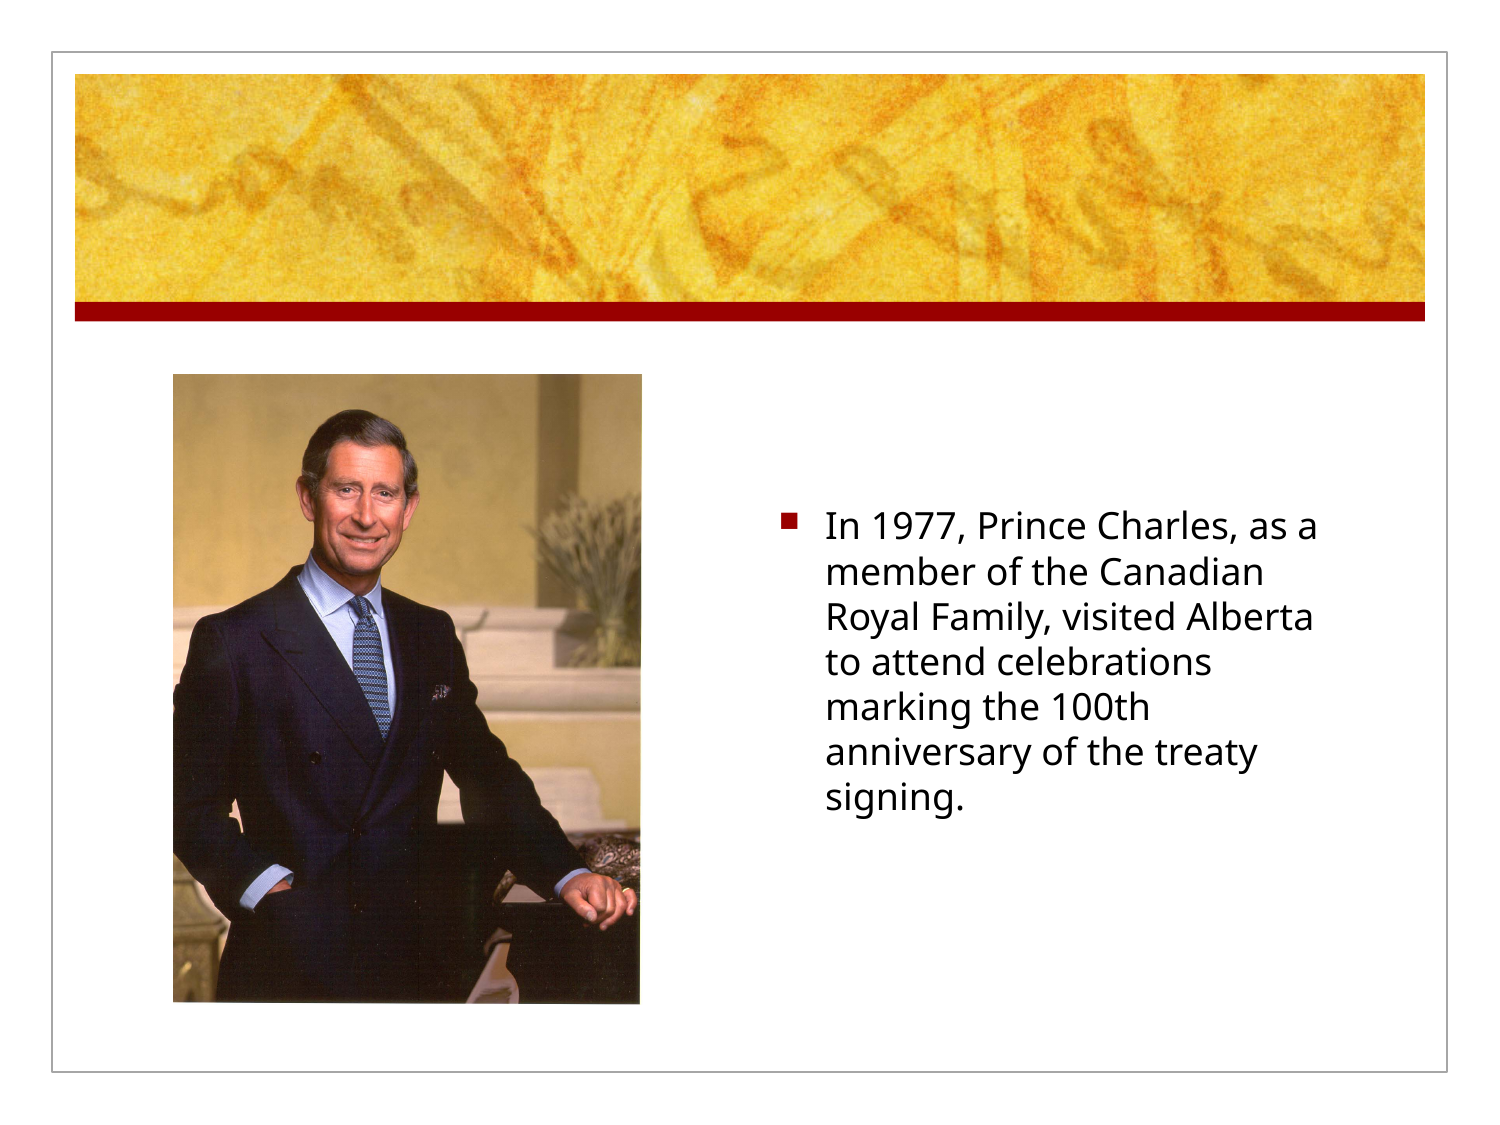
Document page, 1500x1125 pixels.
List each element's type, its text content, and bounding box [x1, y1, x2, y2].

list In 1977, Prince Charles, as a member of the Canadian Royal Family, visited Alberta to attend celebrations marking the 100th anniversary of the treaty signing. [763, 495, 1364, 1125]
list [107, 374, 709, 1006]
picture [75, 74, 1425, 301]
